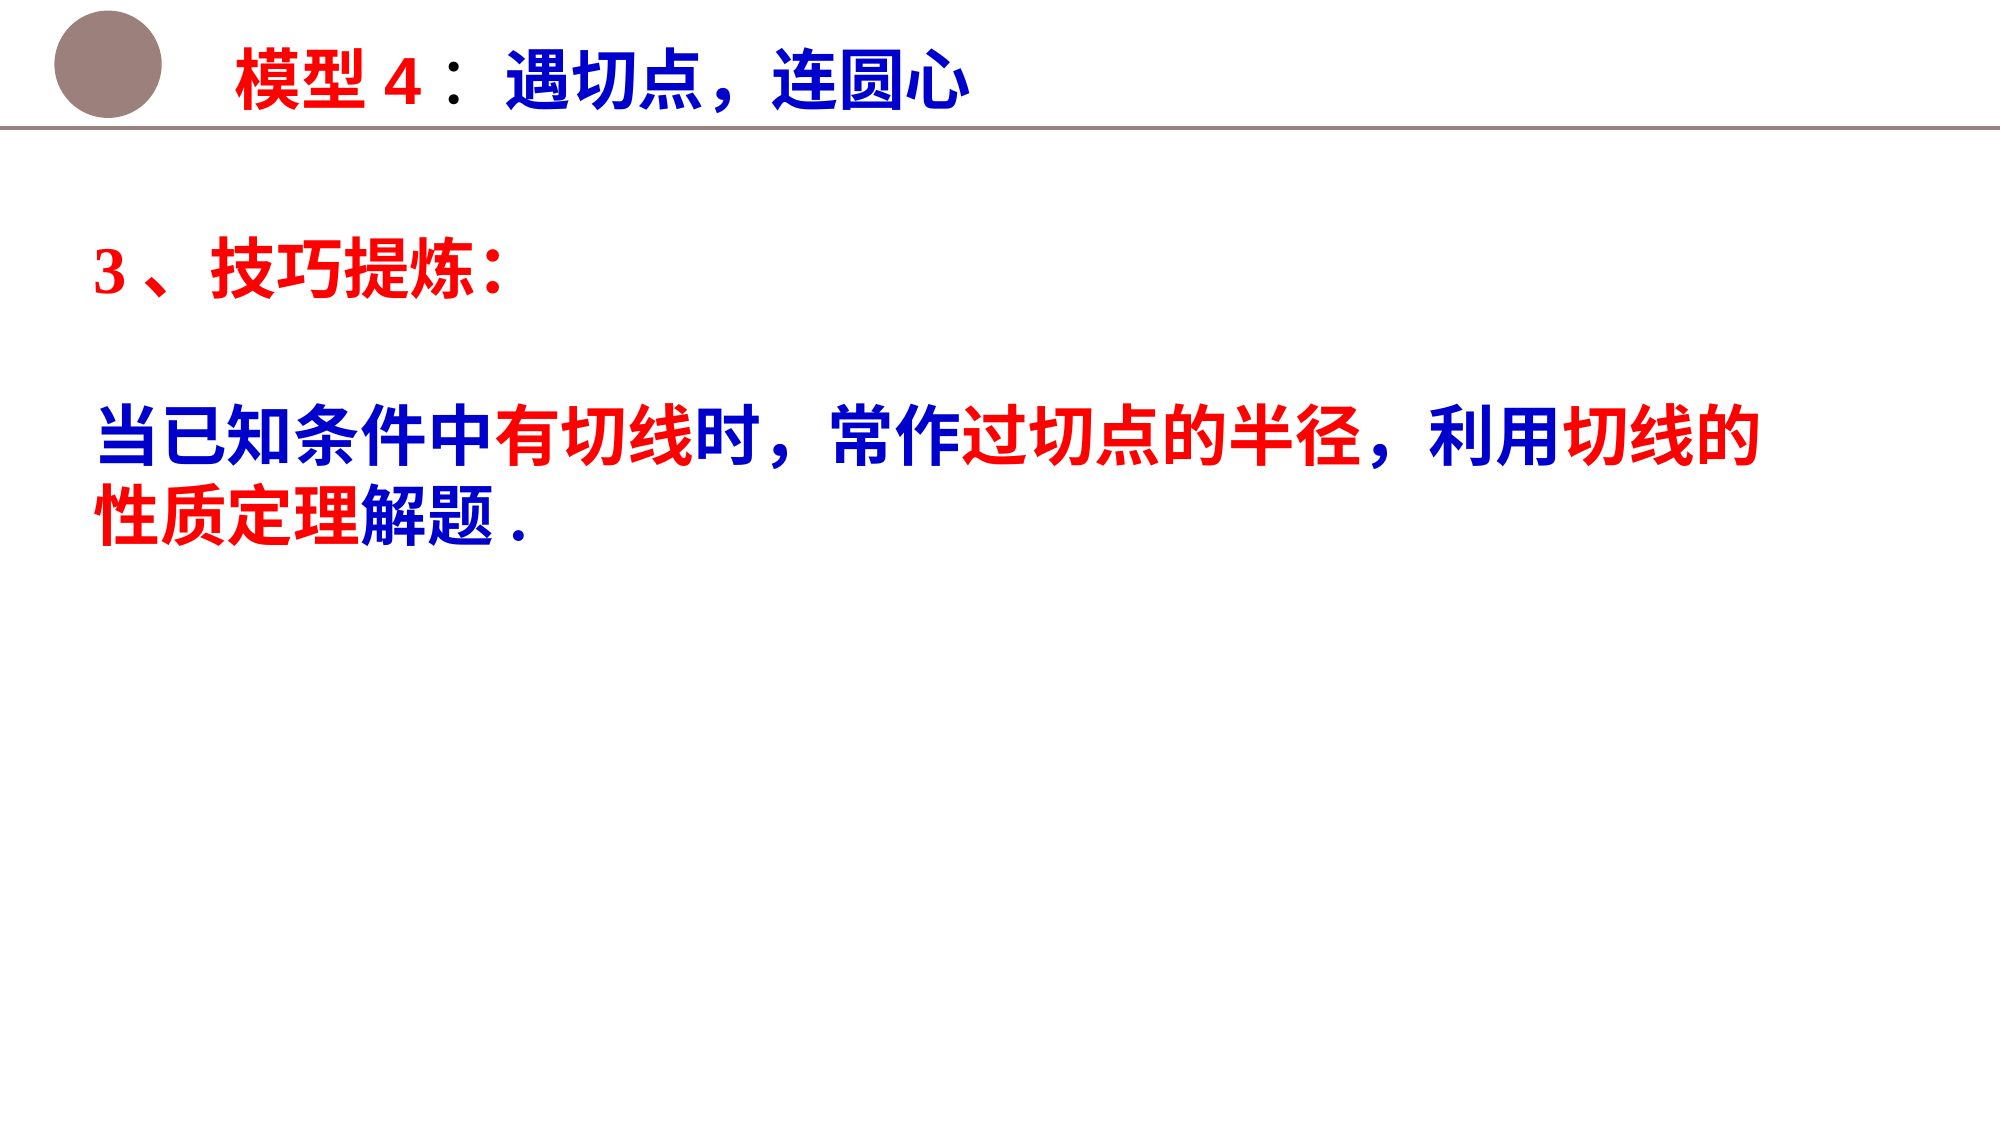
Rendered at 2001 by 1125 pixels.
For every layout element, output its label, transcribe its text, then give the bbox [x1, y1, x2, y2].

text_box 模型4：遇切点，连圆心 [220, 30, 1437, 126]
text_box 3、技巧提炼： [78, 219, 1839, 315]
text_box [53, 9, 163, 119]
text_box 当已知条件中有切线时，常作过切点的半径，利用切线的 性质定理解题. [78, 386, 2000, 562]
